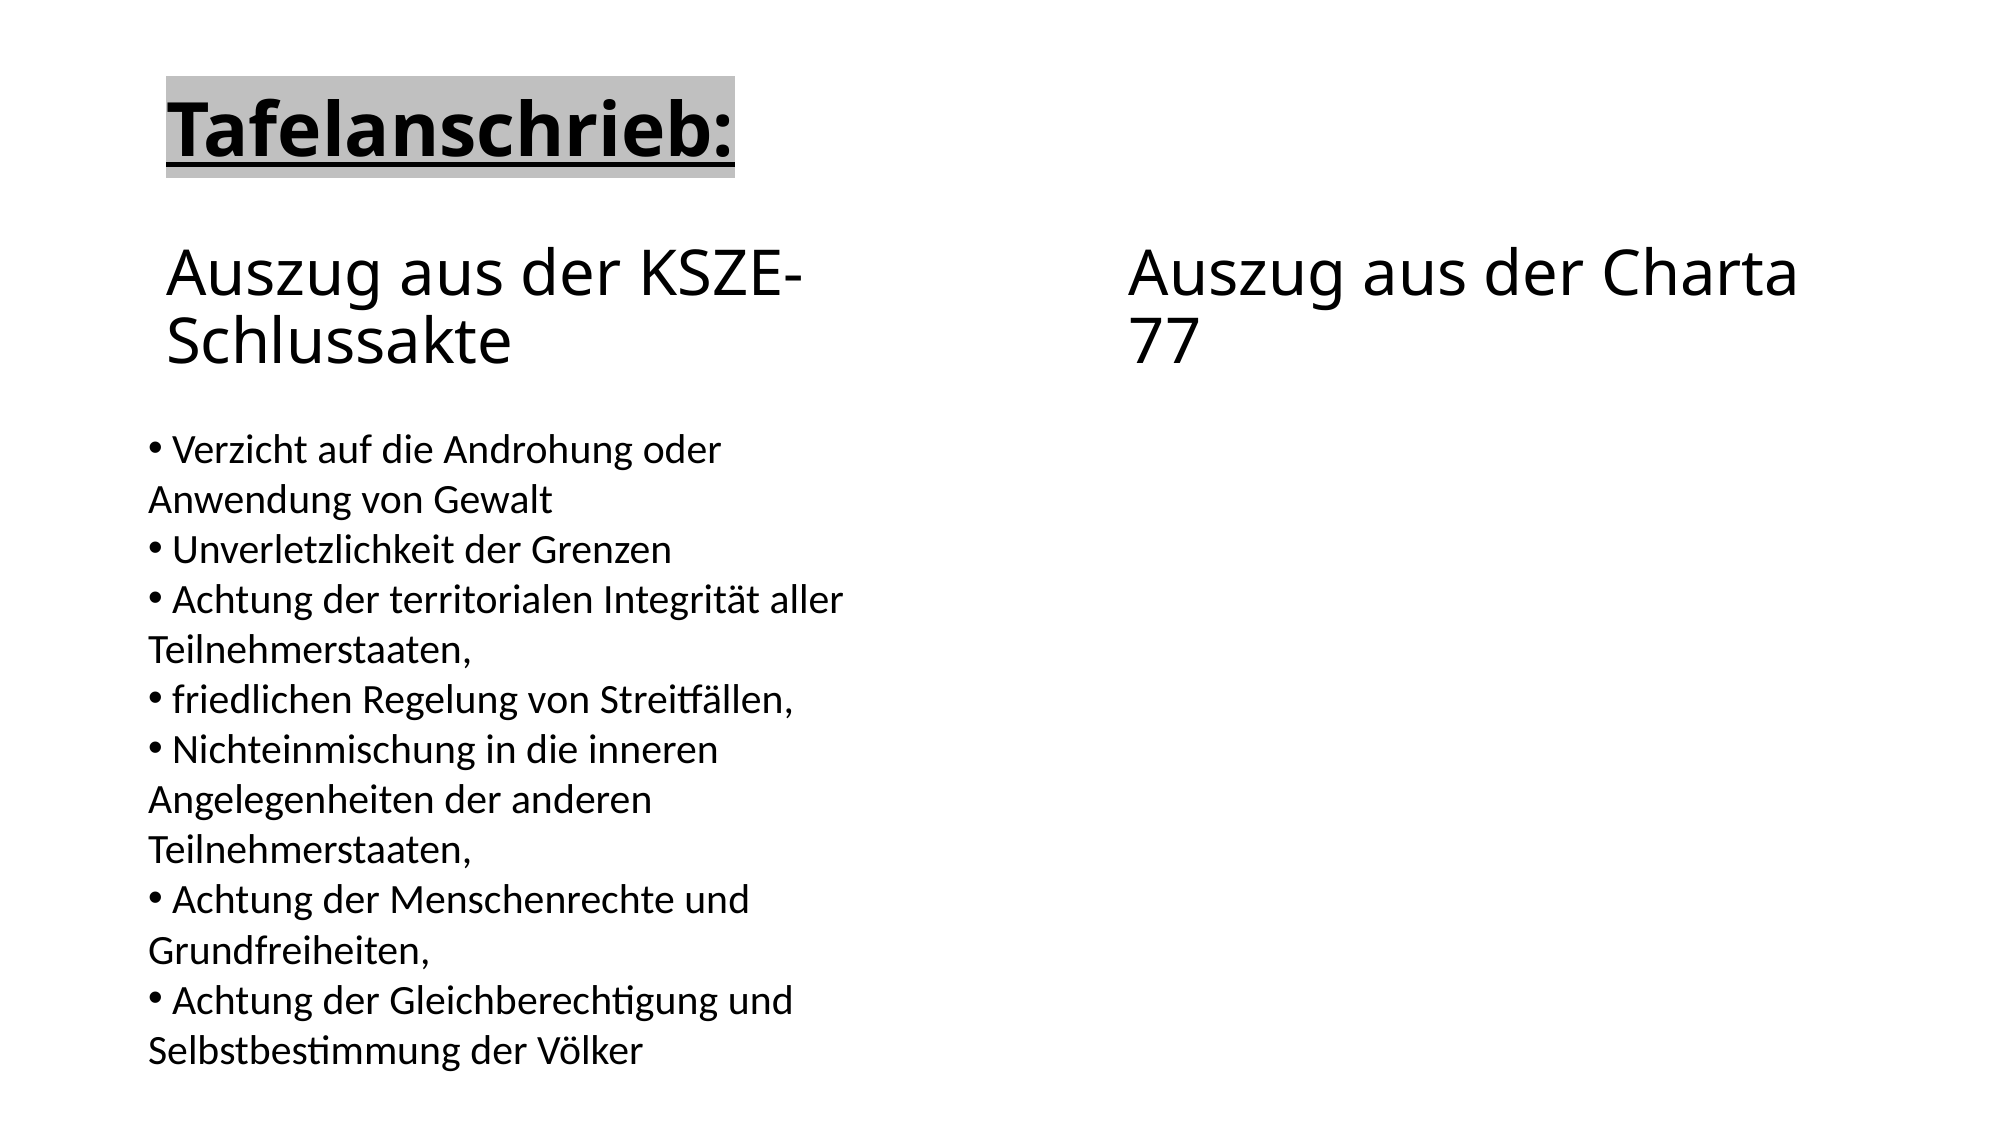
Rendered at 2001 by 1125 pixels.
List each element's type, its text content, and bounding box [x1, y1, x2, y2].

text_box Tafelanschrieb: [151, 74, 863, 190]
title Auszug aus der KSZE-Schlussakte [151, 232, 863, 385]
text_box Verzicht auf die Androhung oder Anwendung von Gewalt Unverletzlichkeit der Grenzen Achtung der territorialen Integrität aller Teilnehmerstaaten, friedlichen Regelung von Streitfällen, Nichteinmischung in die inneren Angelegenheiten der anderen Teilnehmerstaaten, Achtung der Menschenrechte und Grundfreiheiten, Achtung der Gleichberechtigung und Selbstbestimmung der Völker [133, 385, 863, 1110]
text_box Auszug aus der Charta 77 [1113, 232, 1826, 386]
